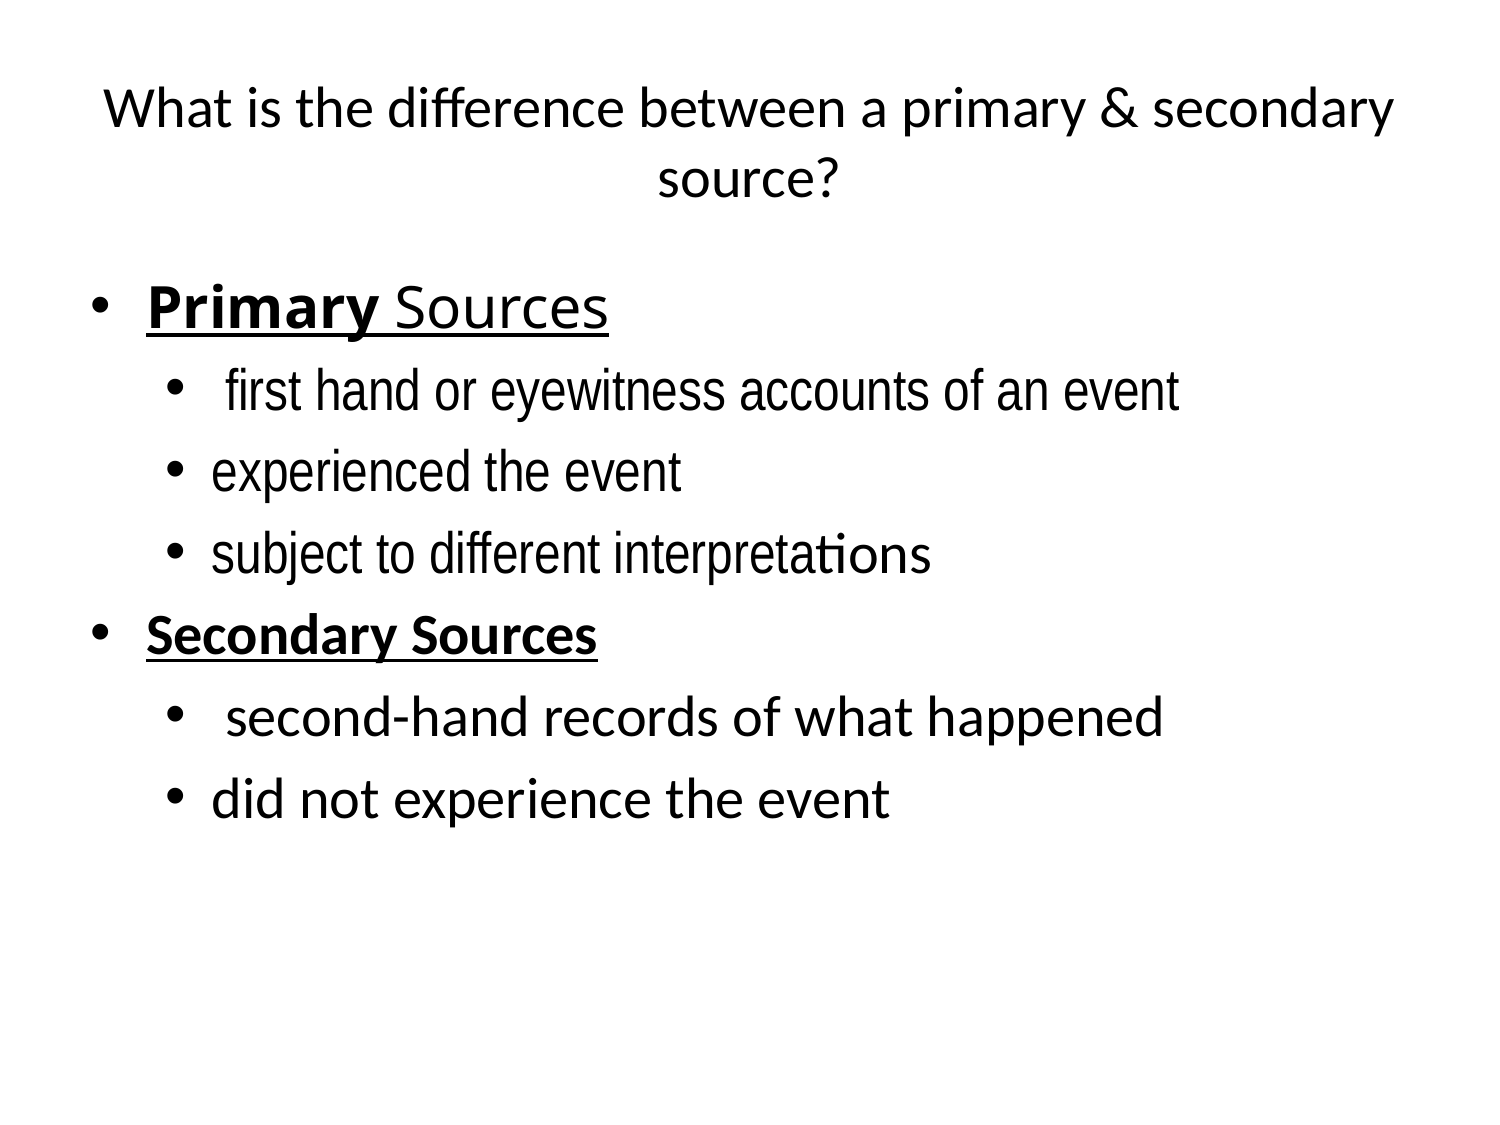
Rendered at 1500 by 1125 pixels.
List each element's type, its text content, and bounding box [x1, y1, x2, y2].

list Primary Sources first hand or eyewitness accounts of an event experienced the event subject to different interpretations Secondary Sources second-hand records of what happened did not experience the event [75, 262, 1425, 1005]
title What is the difference between a primary & secondary source? [75, 45, 1425, 233]
